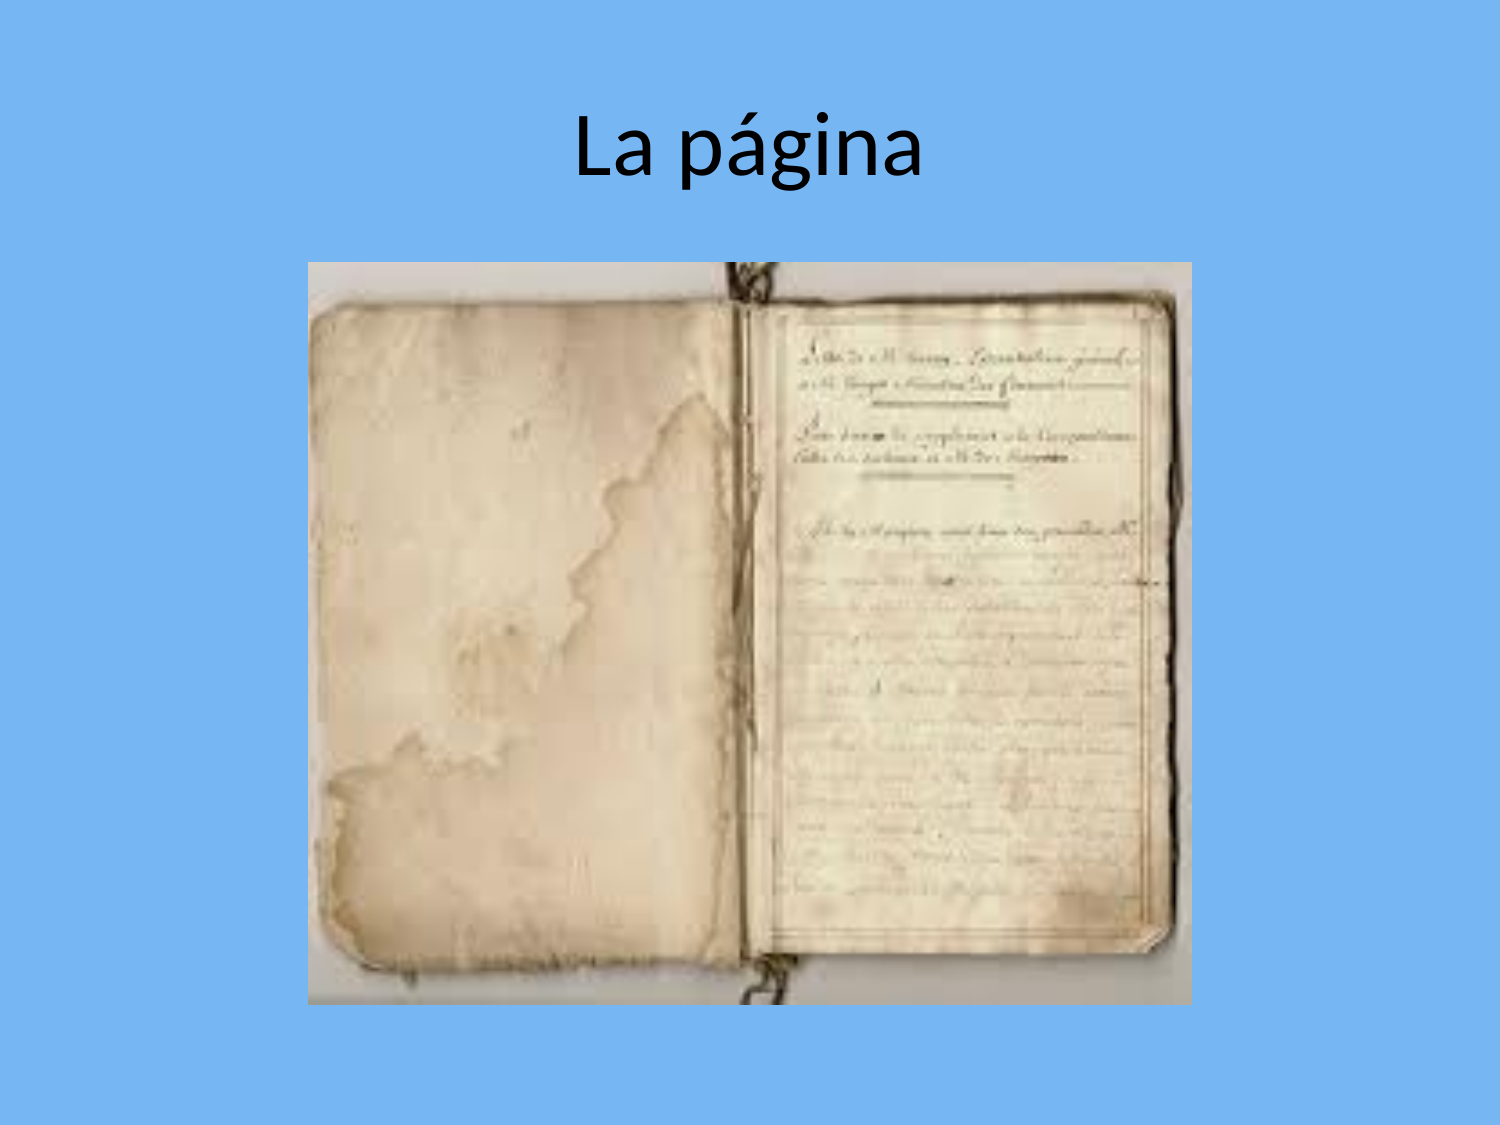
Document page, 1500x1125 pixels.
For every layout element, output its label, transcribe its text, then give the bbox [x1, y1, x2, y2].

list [74, 262, 1426, 1006]
title La página [75, 45, 1425, 233]
